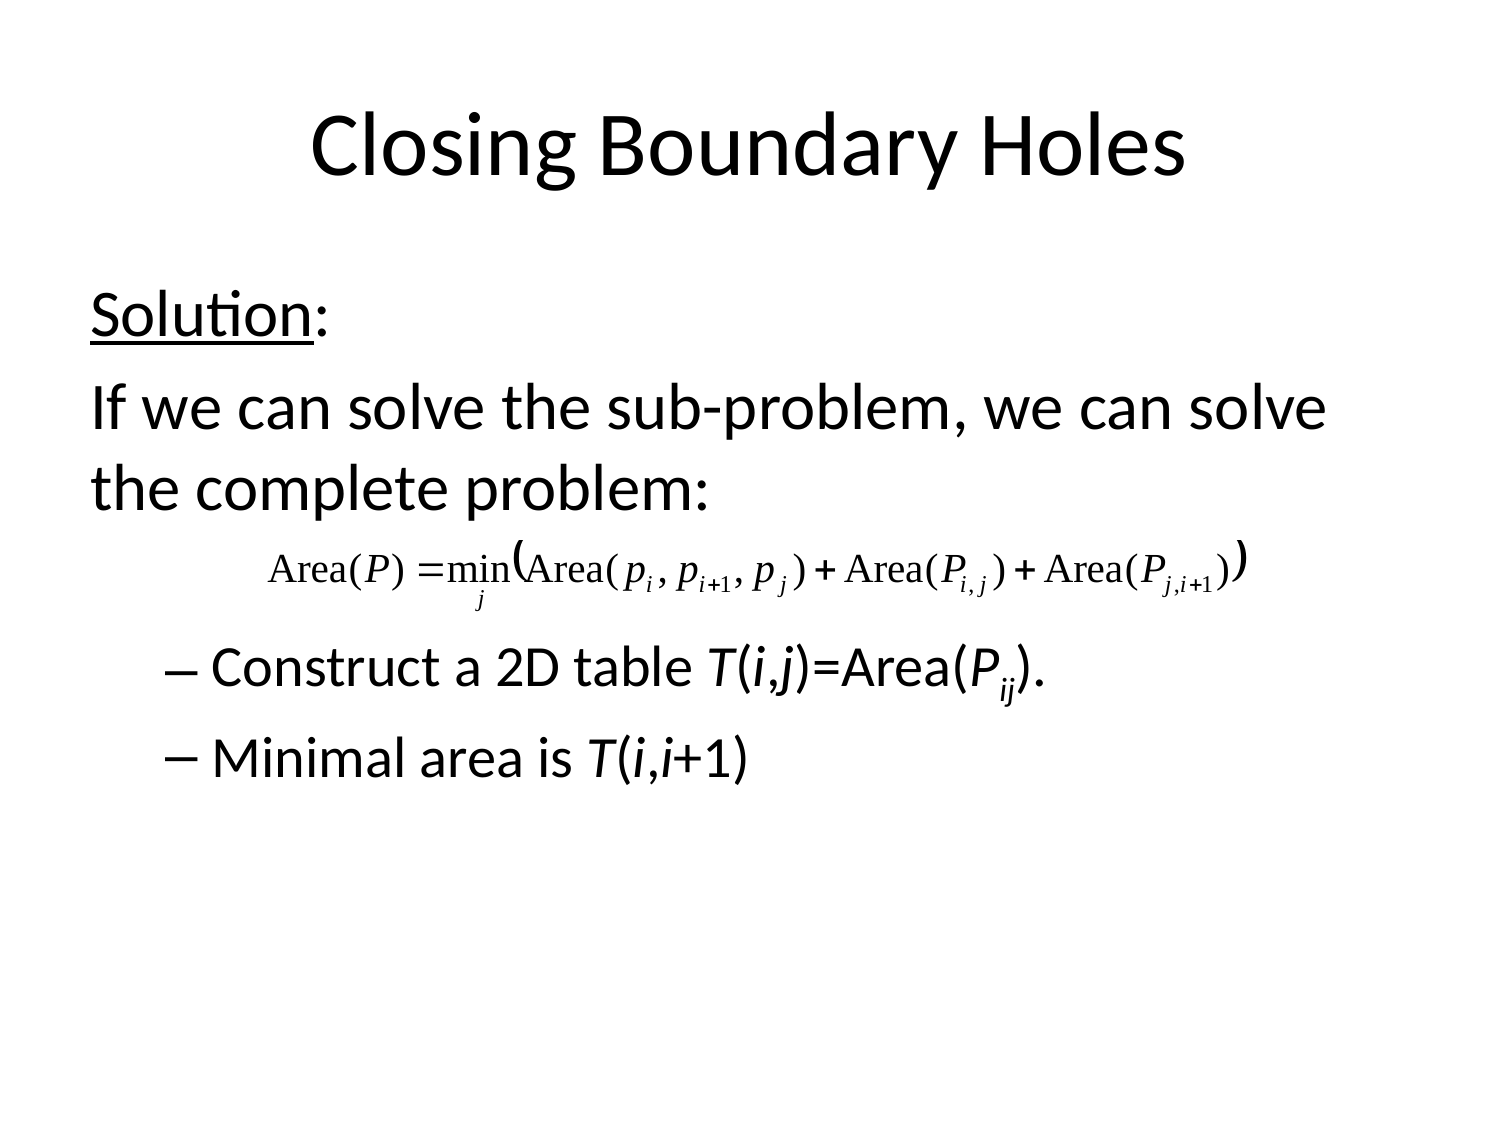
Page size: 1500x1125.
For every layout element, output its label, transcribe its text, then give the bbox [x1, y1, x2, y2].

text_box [260, 540, 1247, 621]
list Solution: If we can solve the sub-problem, we can solve the complete problem: Construct a 2D table T(i,j)=Area(Pij). Minimal area is T(i,i+1) [75, 262, 1425, 1005]
title Closing Boundary Holes [75, 45, 1425, 233]
